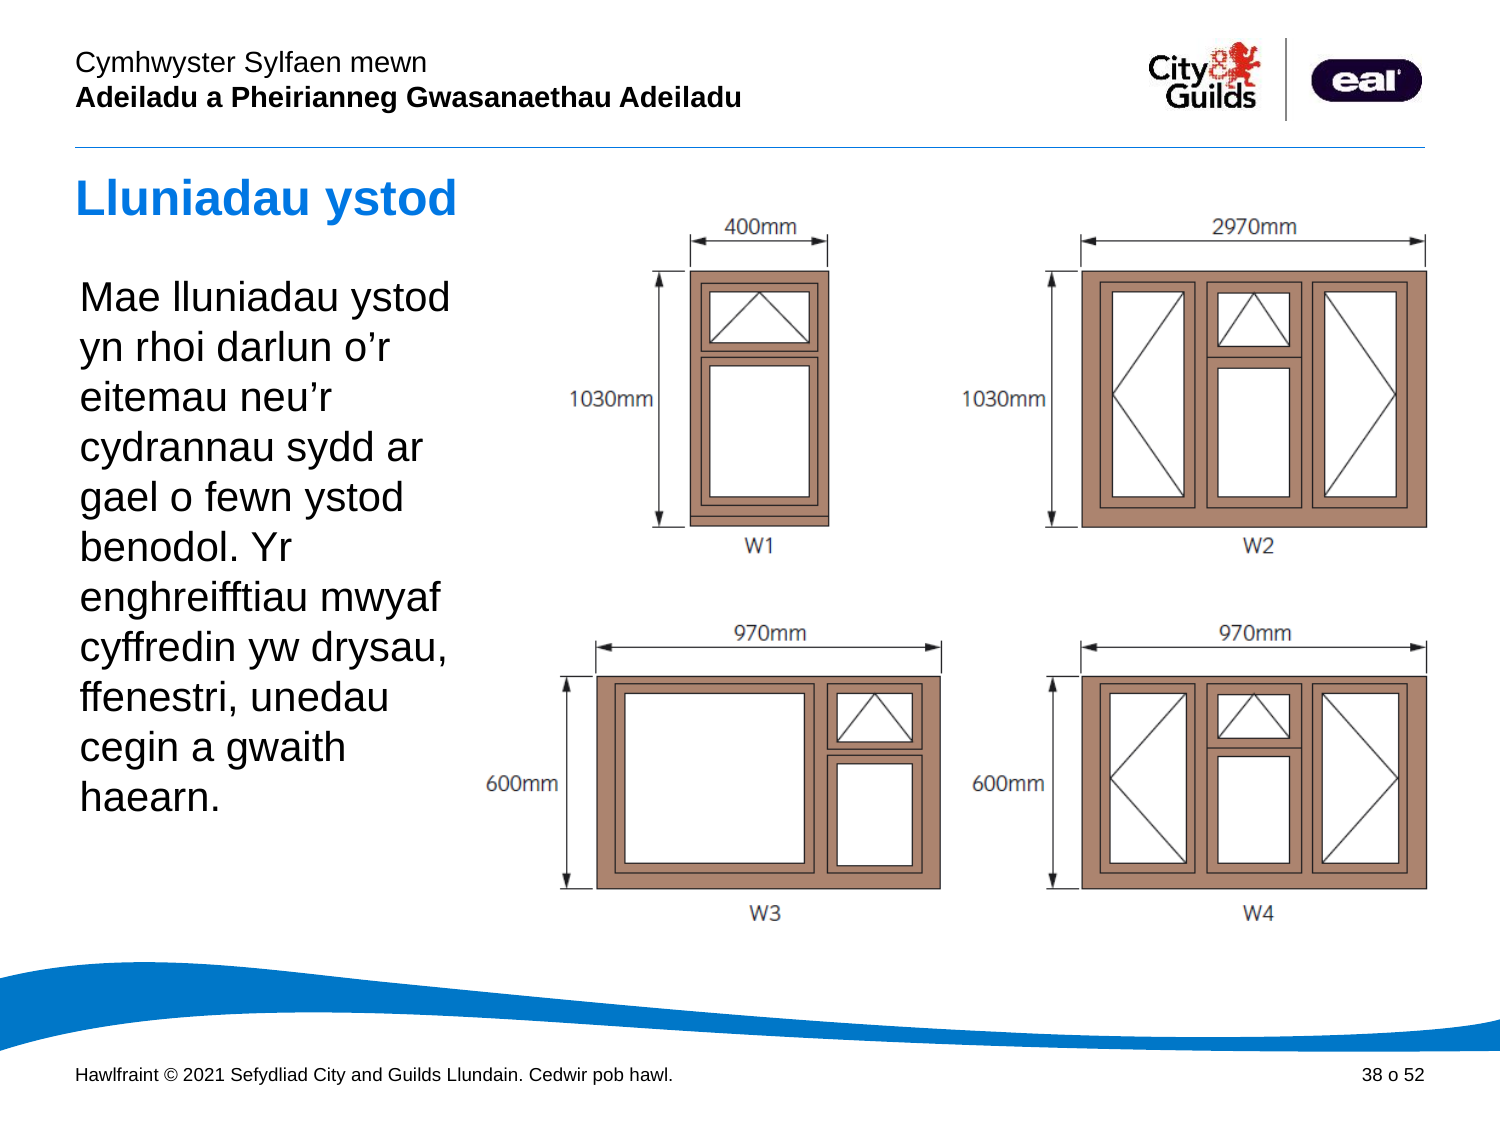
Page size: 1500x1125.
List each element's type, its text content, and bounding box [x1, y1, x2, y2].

picture [1149, 38, 1422, 121]
picture [469, 187, 1451, 938]
title Lluniadau ystod [74, 165, 1426, 229]
text_box Mae lluniadau ystod yn rhoi darlun o’r eitemau neu’r cydrannau sydd ar gael o fewn ystod benodol. Yr enghreifftiau mwyaf cyffredin yw drysau, ffenestri, unedau cegin a gwaith haearn. [64, 261, 464, 827]
